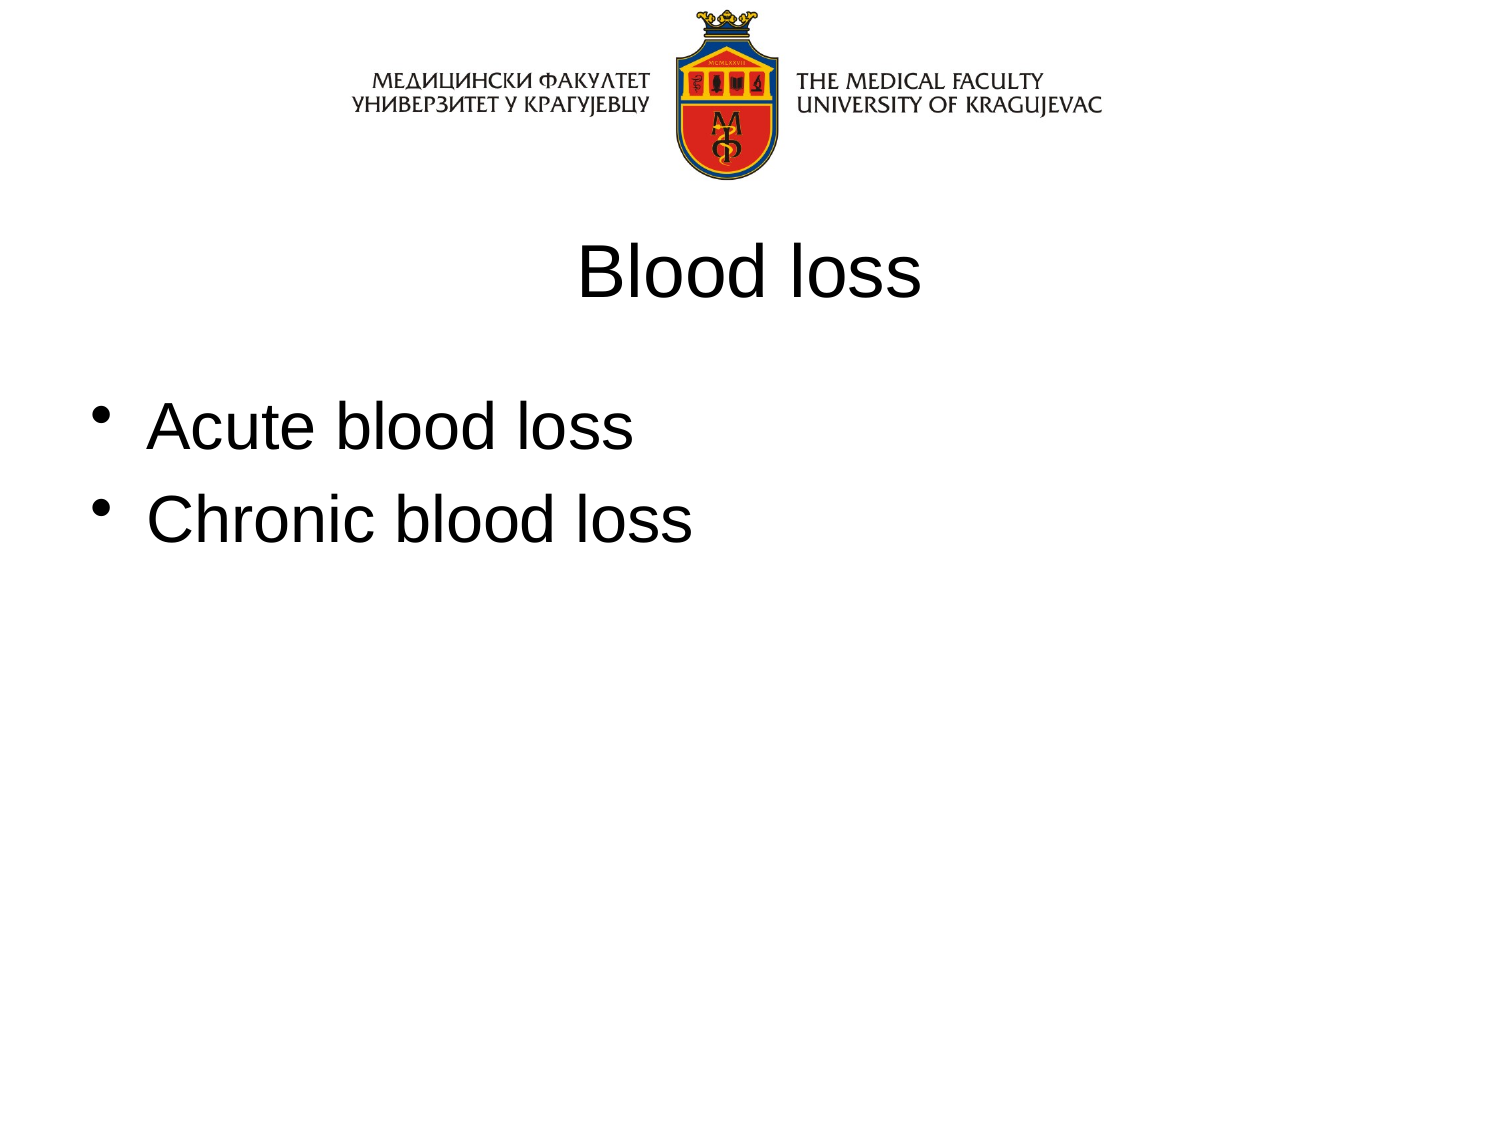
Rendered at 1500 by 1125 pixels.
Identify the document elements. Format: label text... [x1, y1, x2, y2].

list Acute blood loss Chronic blood loss [75, 375, 1425, 1118]
picture [328, 0, 1125, 174]
title Blood loss [75, 174, 1425, 362]
